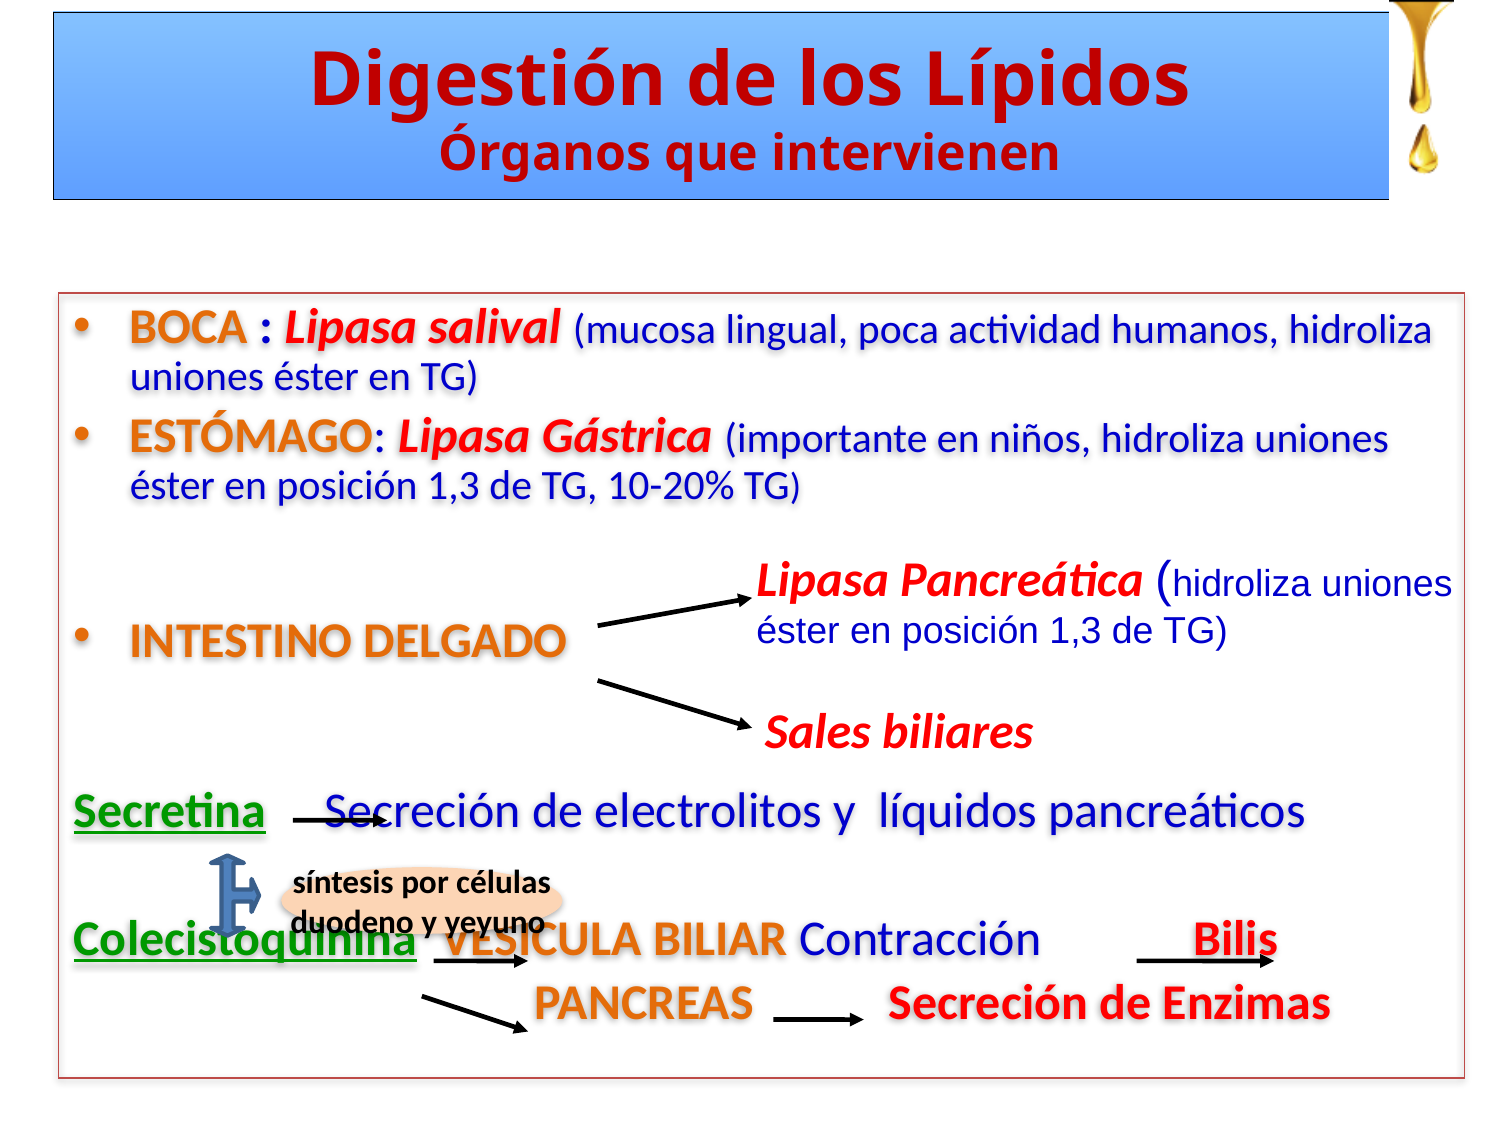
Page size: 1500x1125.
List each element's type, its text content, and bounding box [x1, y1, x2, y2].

title Digestión de los Lípidos Órganos que intervienen [52, 11, 1383, 200]
text_box [1136, 954, 1275, 968]
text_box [597, 538, 1500, 768]
text_box síntesis por células duodeno y yeyuno [281, 867, 563, 934]
picture [1388, 0, 1454, 212]
text_box [773, 1013, 864, 1026]
list BOCA : Lipasa salival (mucosa lingual, poca actividad humanos, hidroliza uniones éster en TG) ESTÓMAGO: Lipasa Gástrica (importante en niños, hidroliza uniones éster en posición 1,3 de TG, 10-20% TG) INTESTINO DELGADO Secretina Secreción de electrolitos y líquidos pancreáticos Colecistoquinina VESÍCULA BILIAR Contracción Bilis PANCREAS Secreción de Enzimas [58, 292, 1465, 1079]
text_box [433, 954, 529, 968]
text_box [421, 995, 529, 1034]
text_box [292, 814, 388, 827]
text_box [208, 853, 262, 938]
